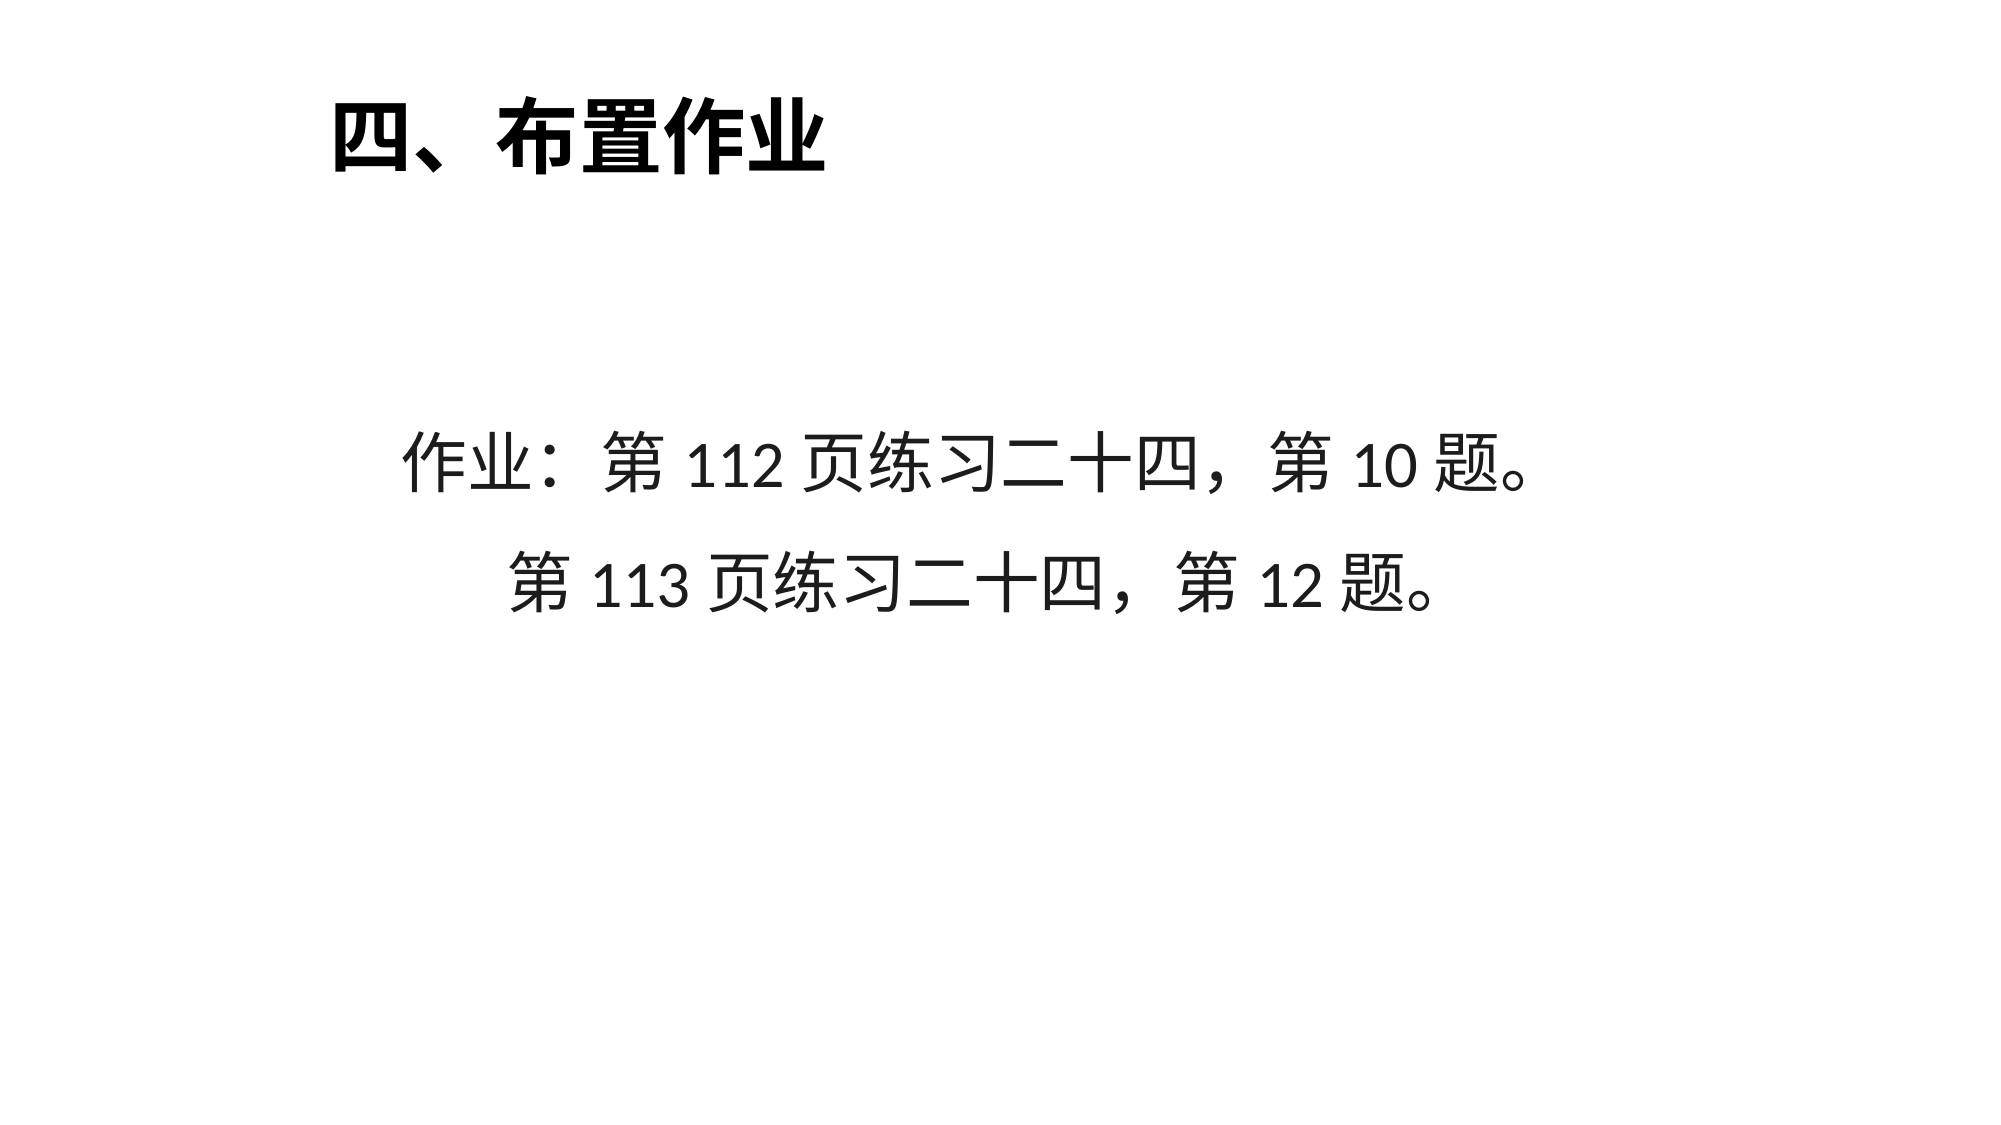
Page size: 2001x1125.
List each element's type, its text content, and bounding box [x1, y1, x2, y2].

text_box 作业：第112页练习二十四，第10题。 第113页练习二十四，第12题。 [385, 373, 1603, 669]
text_box 四、布置作业 [314, 56, 1321, 197]
